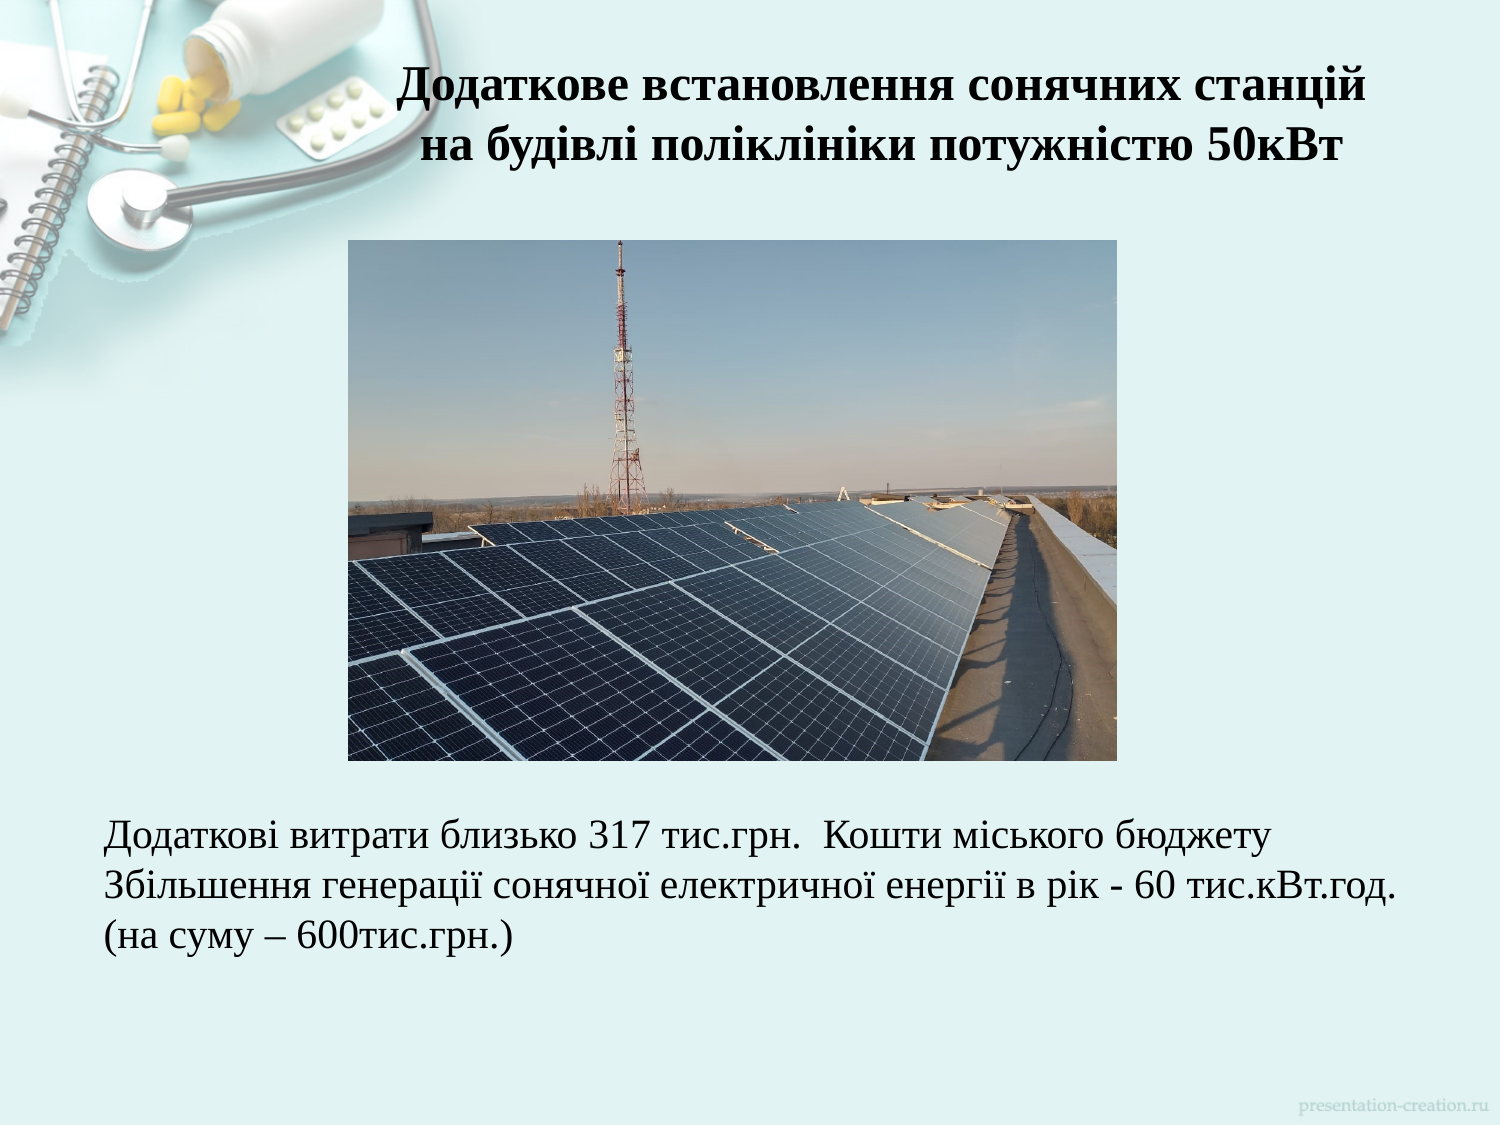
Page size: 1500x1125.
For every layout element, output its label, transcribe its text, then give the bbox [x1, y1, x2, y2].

title Додаткове встановлення сонячних станцій на будівлі поліклініки потужністю 50кВт [267, 66, 1496, 155]
picture [348, 240, 1117, 761]
text_box Додаткові витрати близько 317 тис.грн. Кошти міського бюджету Збільшення генерації сонячної електричної енергії в рік - 60 тис.кВт.год. (на суму – 600тис.грн.) [88, 775, 1456, 988]
